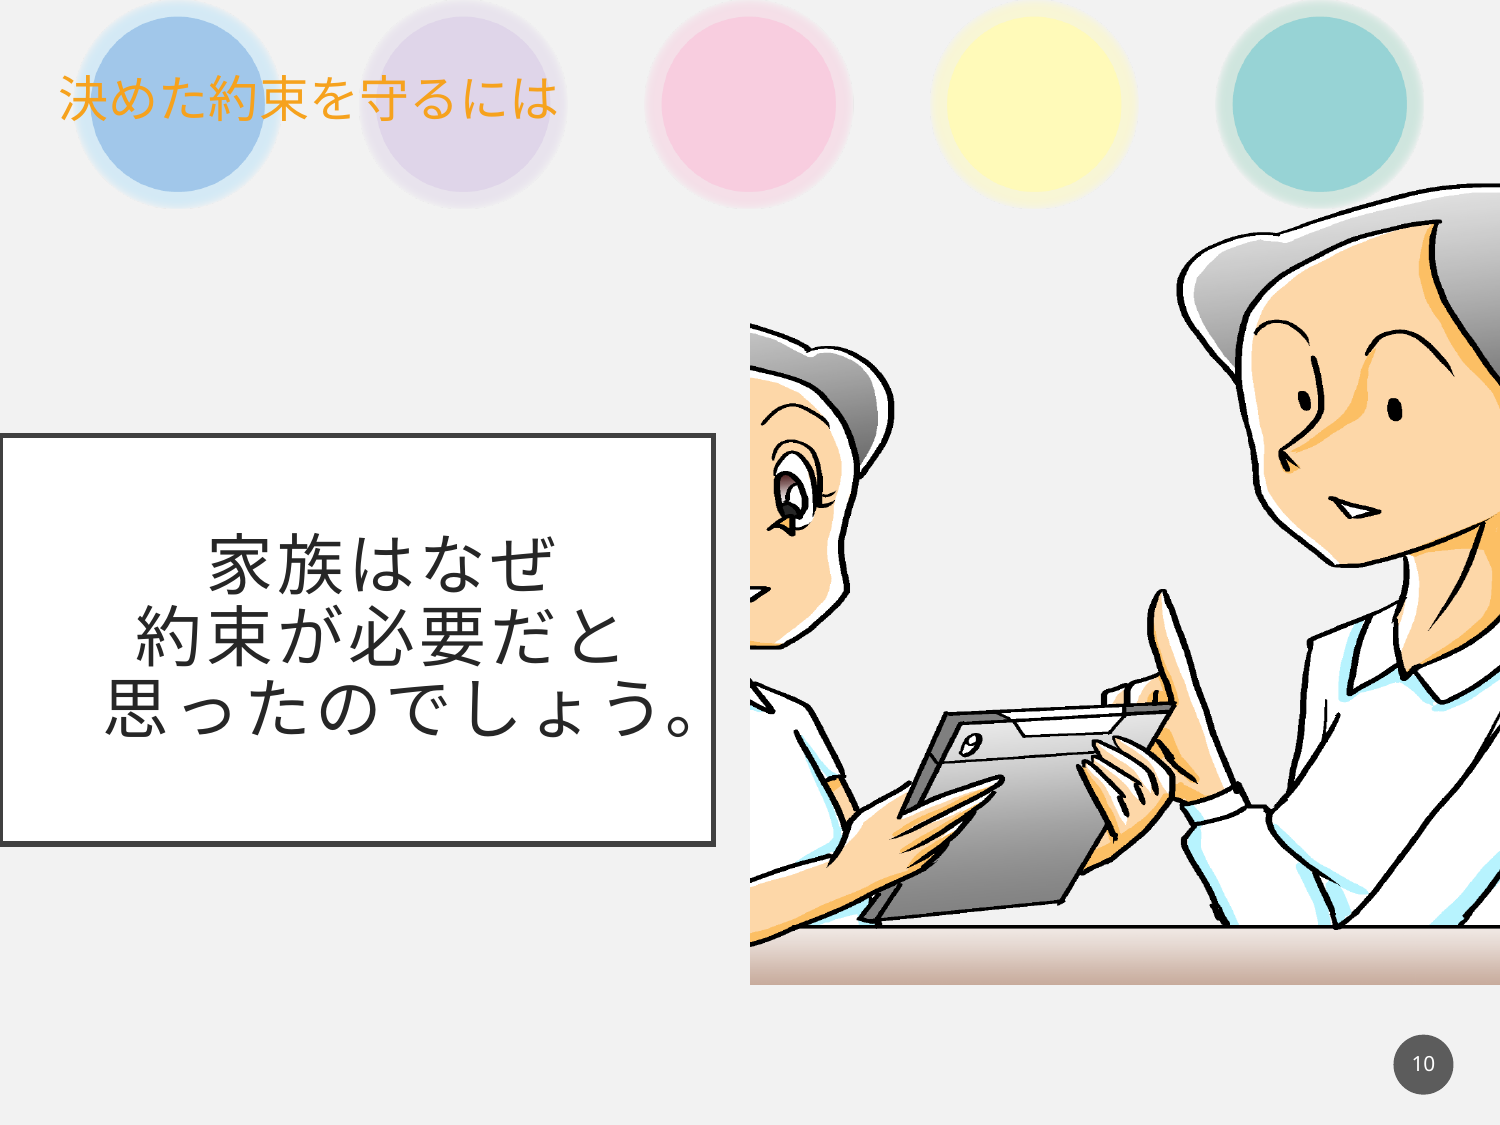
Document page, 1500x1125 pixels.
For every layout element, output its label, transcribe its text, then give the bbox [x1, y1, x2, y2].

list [749, 140, 1500, 985]
picture [73, 0, 1424, 209]
slide_number 10 [1393, 1034, 1454, 1095]
picture [90, 87, 98, 98]
title 家族はなぜ 約束が必要だと 思ったのでしょう。 [0, 433, 716, 847]
picture [73, 101, 85, 117]
